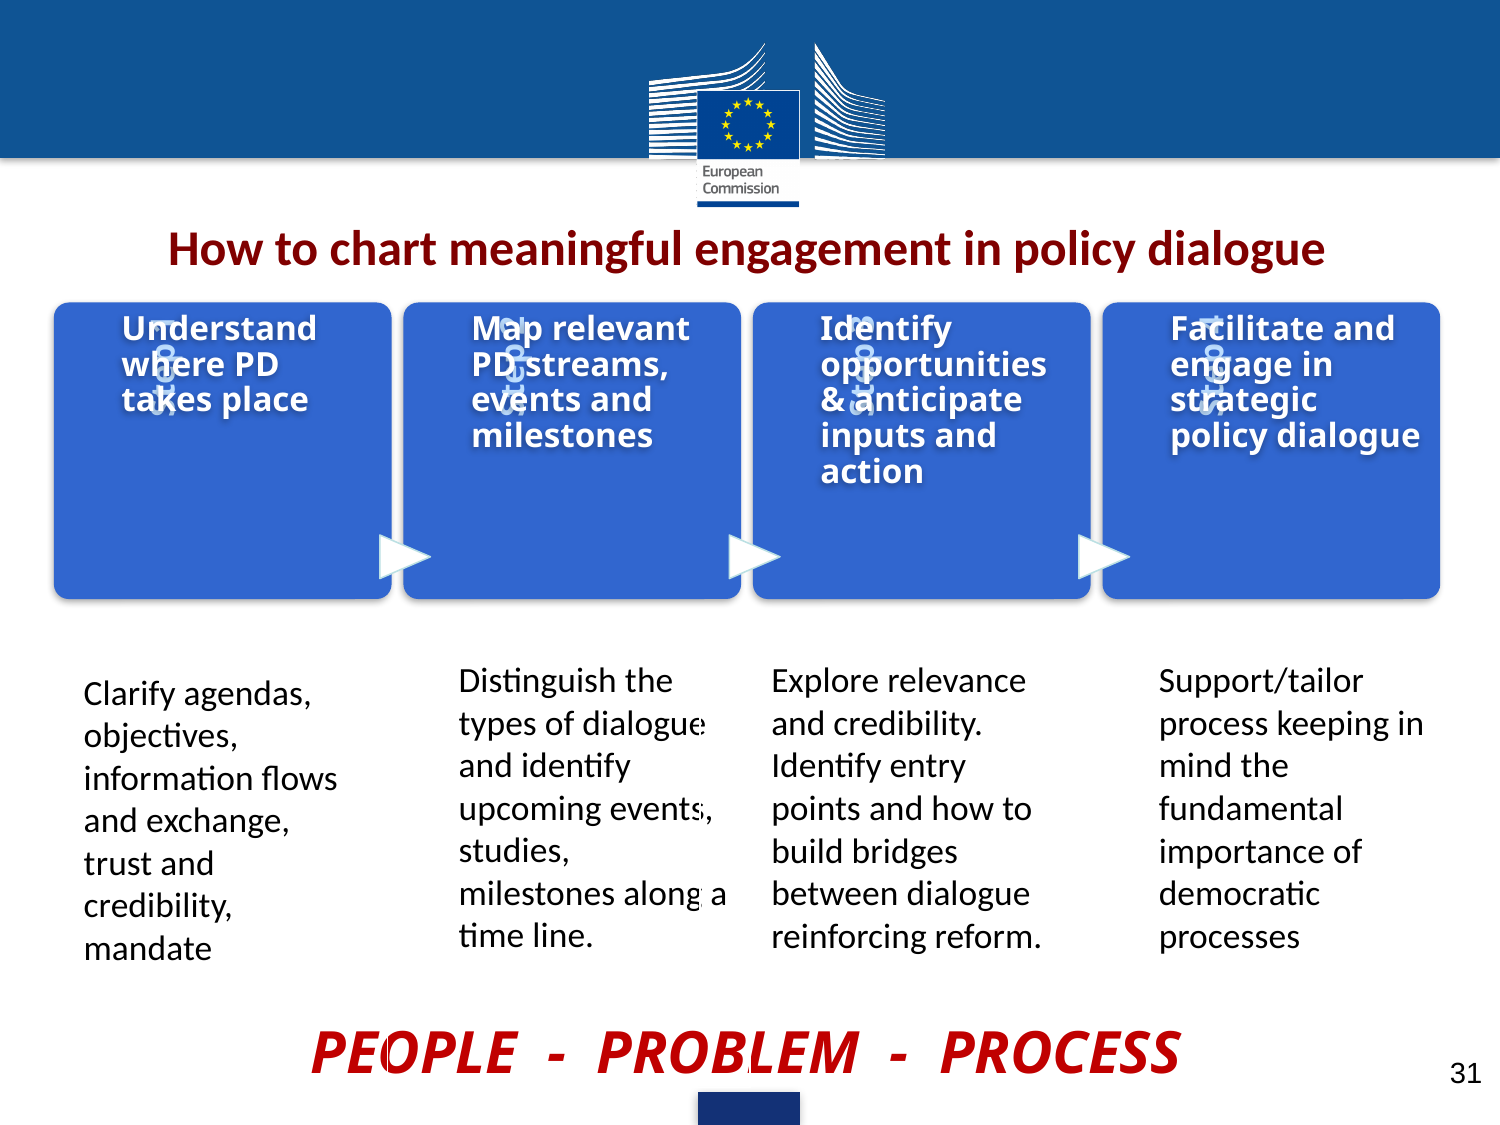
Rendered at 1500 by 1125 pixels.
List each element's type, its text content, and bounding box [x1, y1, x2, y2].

list Clarify agendas, objectives, information flows and exchange, trust and credibility, mandate [12, 662, 376, 963]
text_box Support/tailor process keeping in mind the fundamental importance of democratic processes [1087, 650, 1450, 988]
picture [649, 42, 885, 208]
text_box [53, 302, 1442, 600]
text_box PEOPLE - PROBLEM - PROCESS [295, 1008, 1197, 1093]
text_box Distinguish the types of dialogue and identify upcoming events, studies, milestones along a time line. [387, 649, 750, 1088]
text_box 31 [1147, 1046, 1498, 1125]
text_box Explore relevance and credibility. Identify entry points and how to build bridges between dialogue reinforcing reform. [699, 650, 1063, 913]
text_box How to chart meaningful engagement in policy dialogue [153, 208, 1342, 283]
